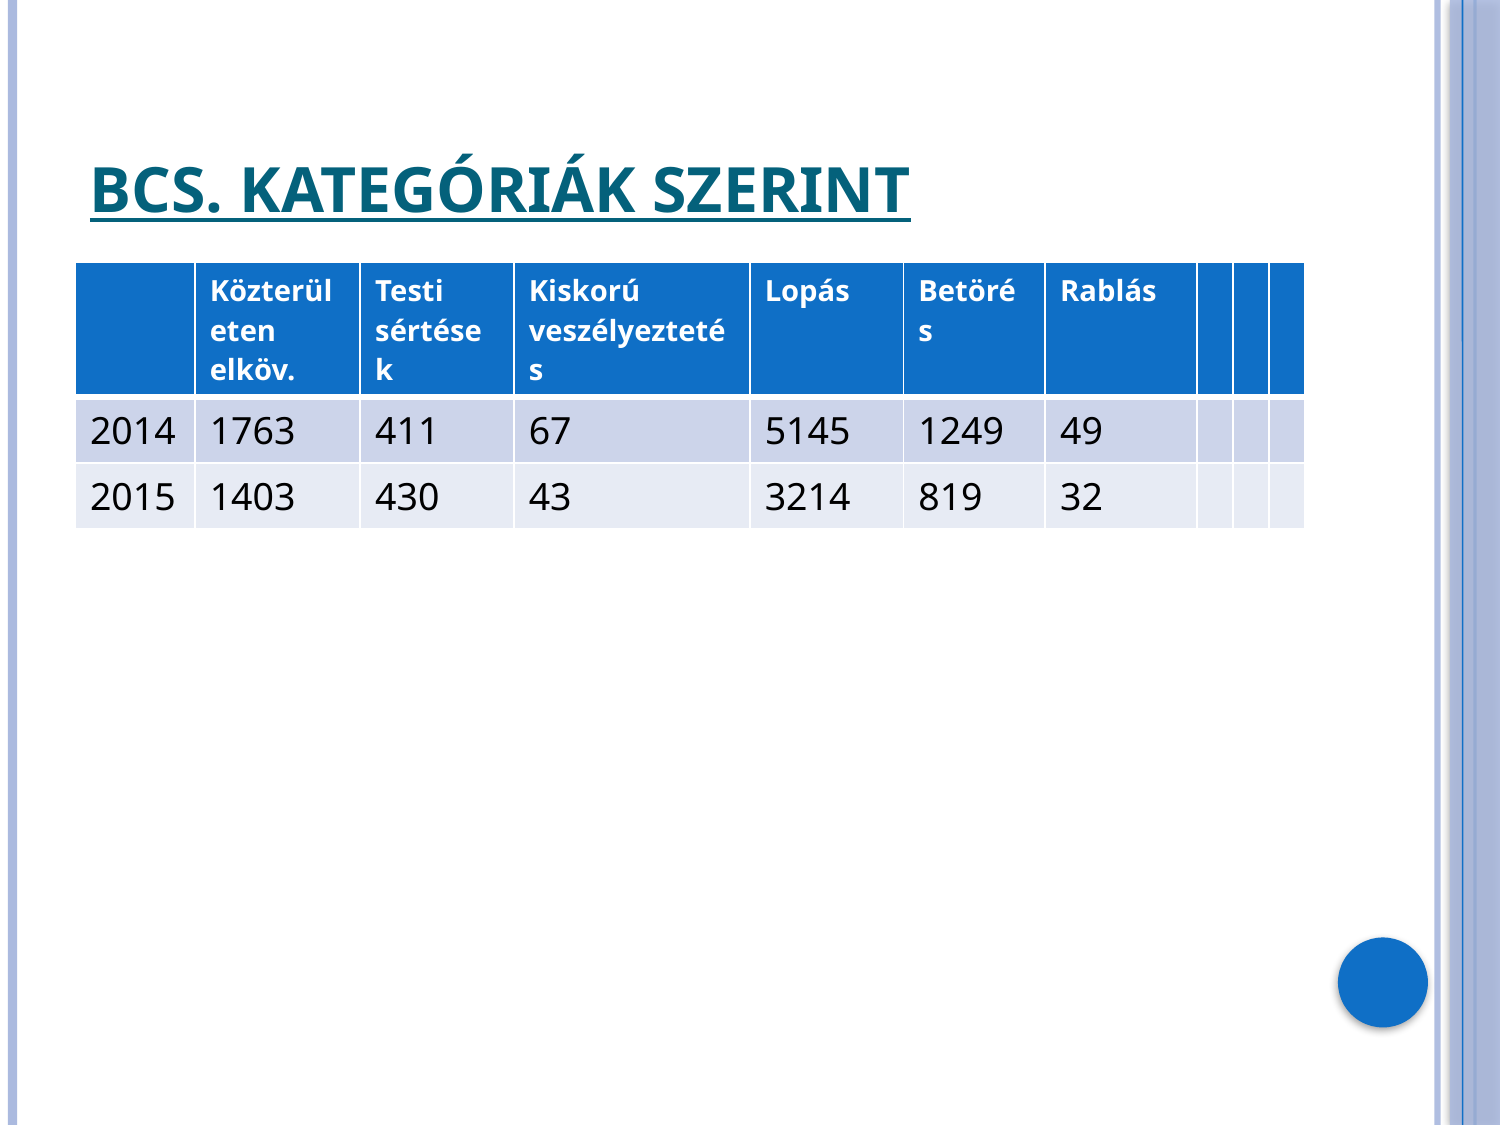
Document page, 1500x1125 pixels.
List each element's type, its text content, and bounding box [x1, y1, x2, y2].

table_cell [1234, 464, 1268, 528]
table_header Közterületen elköv. [196, 263, 359, 394]
table_cell 430 [361, 464, 513, 528]
table_header [1198, 263, 1232, 394]
table_cell 3214 [751, 464, 903, 528]
table_cell 819 [904, 464, 1044, 528]
table_header Lopás [751, 263, 903, 394]
table_header [76, 263, 194, 394]
title Bcs. kategóriák szerint [75, 45, 1300, 233]
table_header Kiskorú veszélyeztetés [515, 263, 749, 394]
table_cell 1403 [196, 464, 359, 528]
table_cell 1249 [904, 400, 1044, 462]
table_header Rablás [1046, 263, 1196, 394]
table_cell 43 [515, 464, 749, 528]
table_cell 5145 [751, 400, 903, 462]
table_cell 32 [1046, 464, 1196, 528]
table_cell 1763 [196, 400, 359, 462]
table_cell 411 [361, 400, 513, 462]
table_cell [1270, 400, 1304, 462]
table_cell [1234, 400, 1268, 462]
table_cell 2014 [76, 400, 194, 462]
table_cell 2015 [76, 464, 194, 528]
table_cell 49 [1046, 400, 1196, 462]
table_cell [1198, 464, 1232, 528]
table_cell 67 [515, 400, 749, 462]
table_cell [1198, 400, 1232, 462]
table_header Betörés [904, 263, 1044, 394]
table_cell [1270, 464, 1304, 528]
table_header [1234, 263, 1268, 394]
table_header Testi sértések [361, 263, 513, 394]
table_header [1270, 263, 1304, 394]
